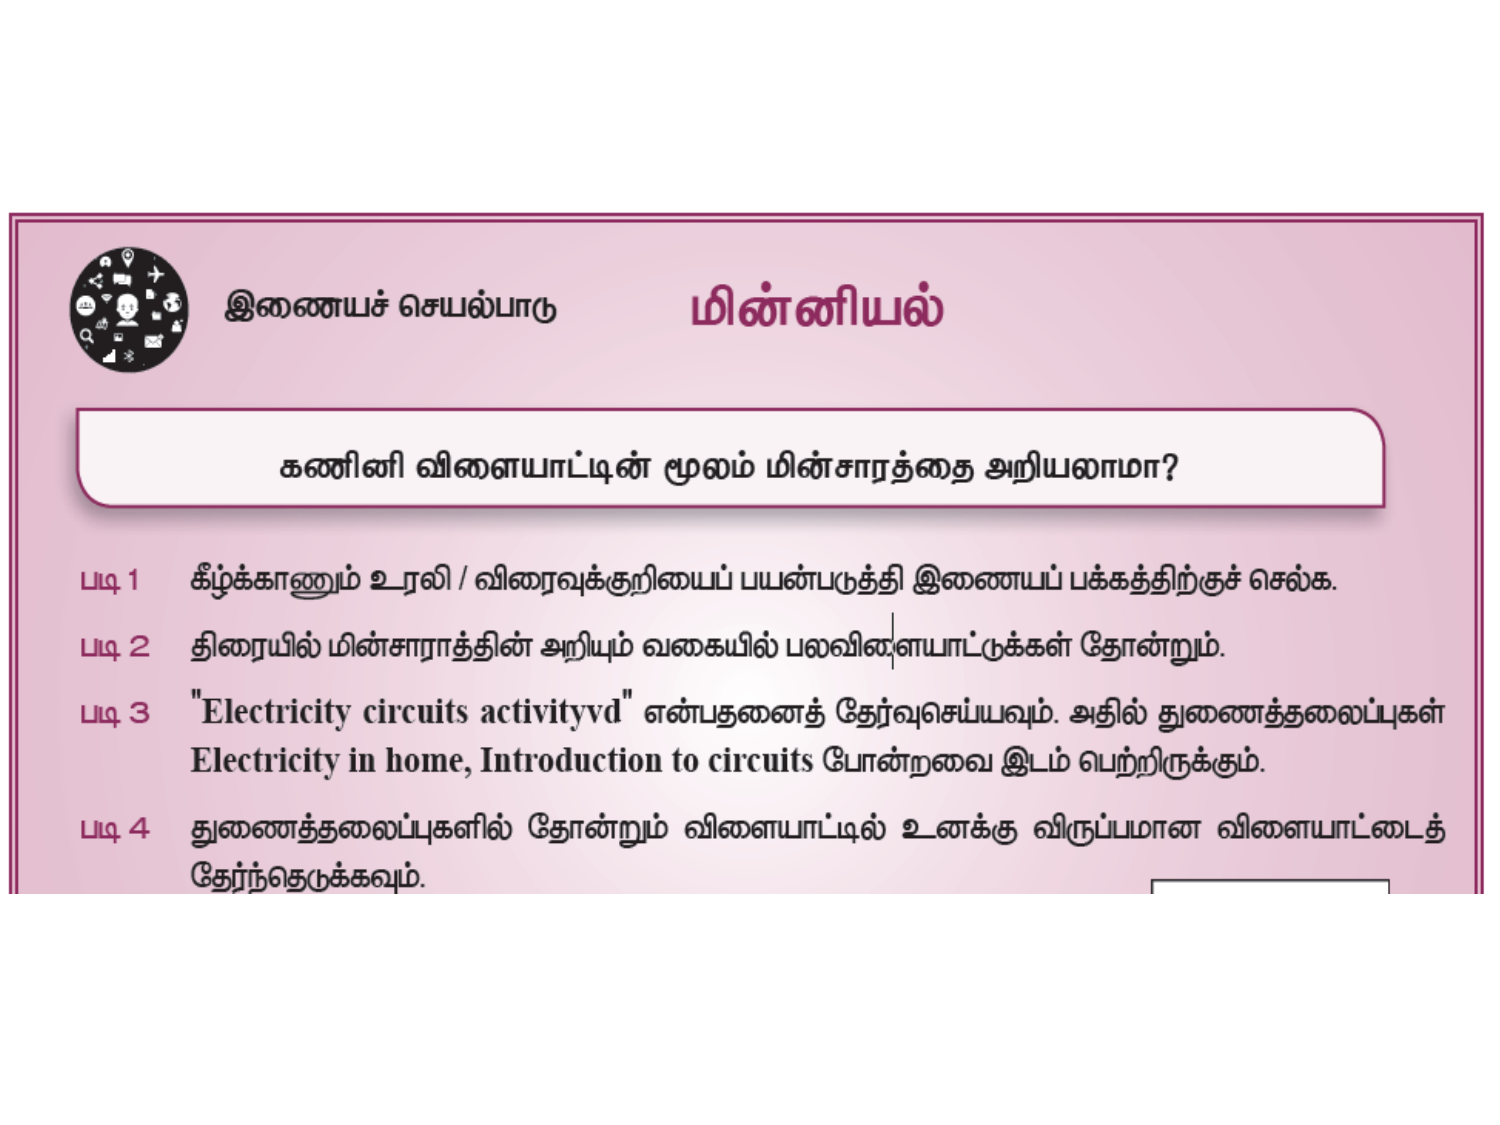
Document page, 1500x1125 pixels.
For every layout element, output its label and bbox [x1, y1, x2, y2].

picture [0, 205, 1500, 894]
